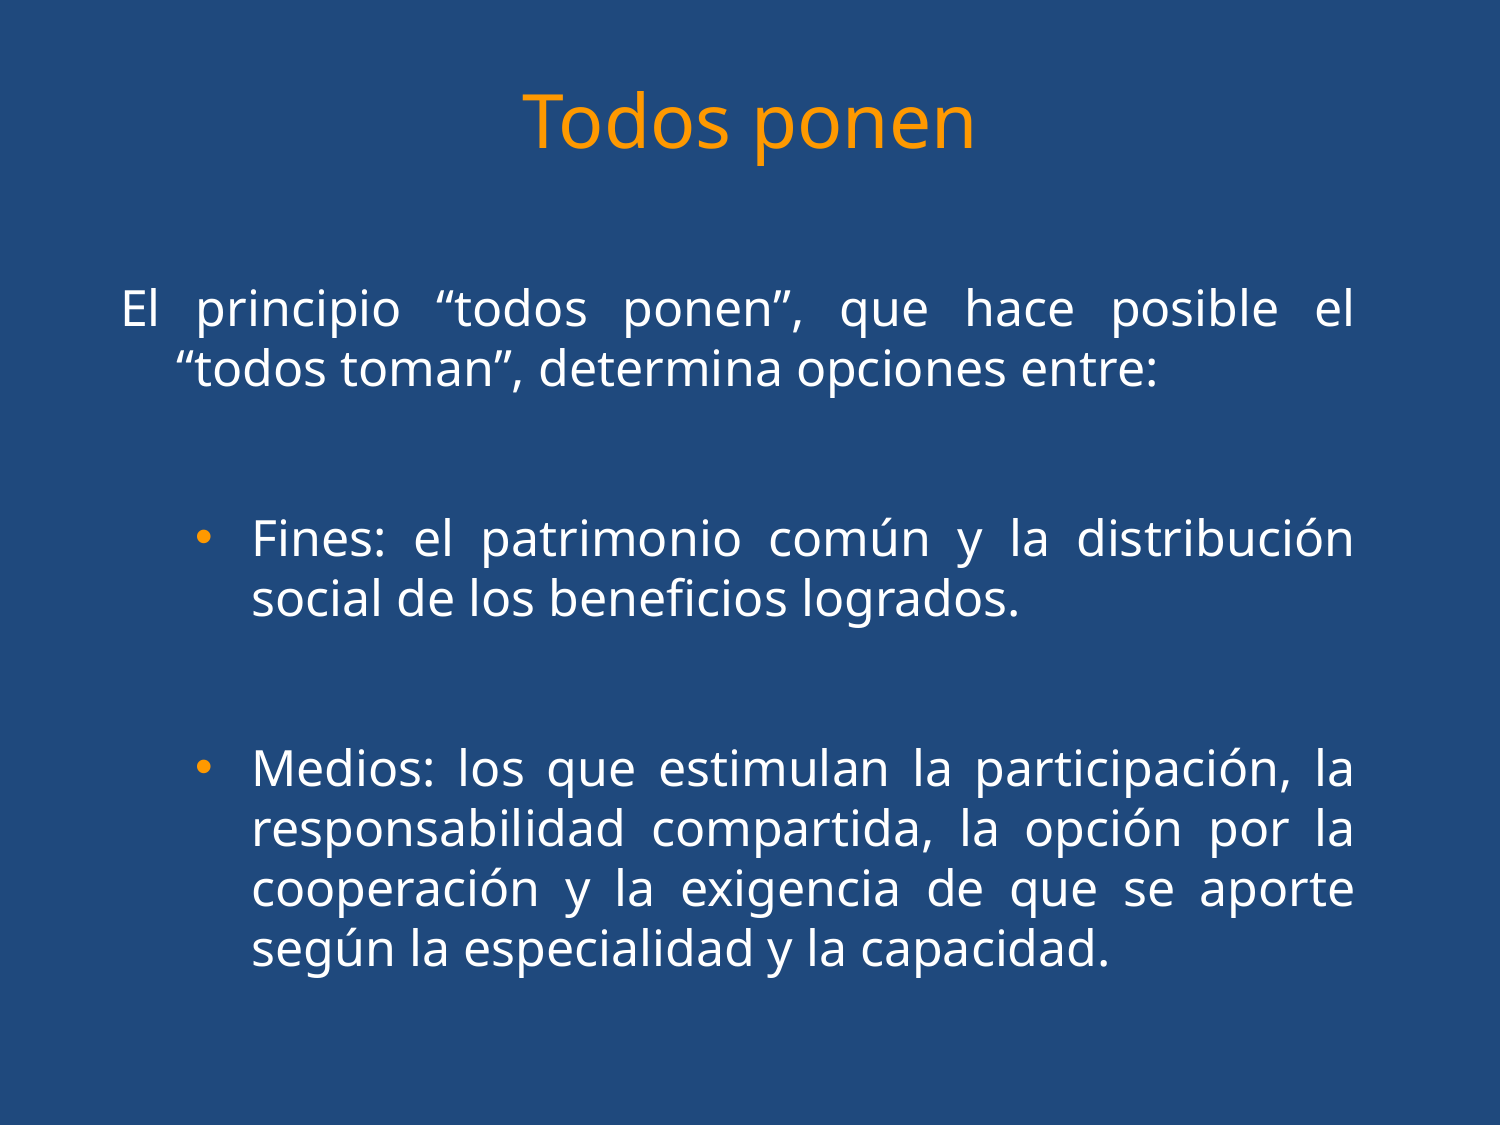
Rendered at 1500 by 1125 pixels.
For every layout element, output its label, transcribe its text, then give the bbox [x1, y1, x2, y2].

text_box Todos ponen [64, 66, 1436, 172]
text_box El principio “todos ponen”, que hace posible el “todos toman”, determina opciones entre: Fines: el patrimonio común y la distribución social de los beneficios logrados. Medios: los que estimulan la participación, la responsabilidad compartida, la opción por la cooperación y la exigencia de que se aporte según la especialidad y la capacidad. [105, 269, 1372, 985]
